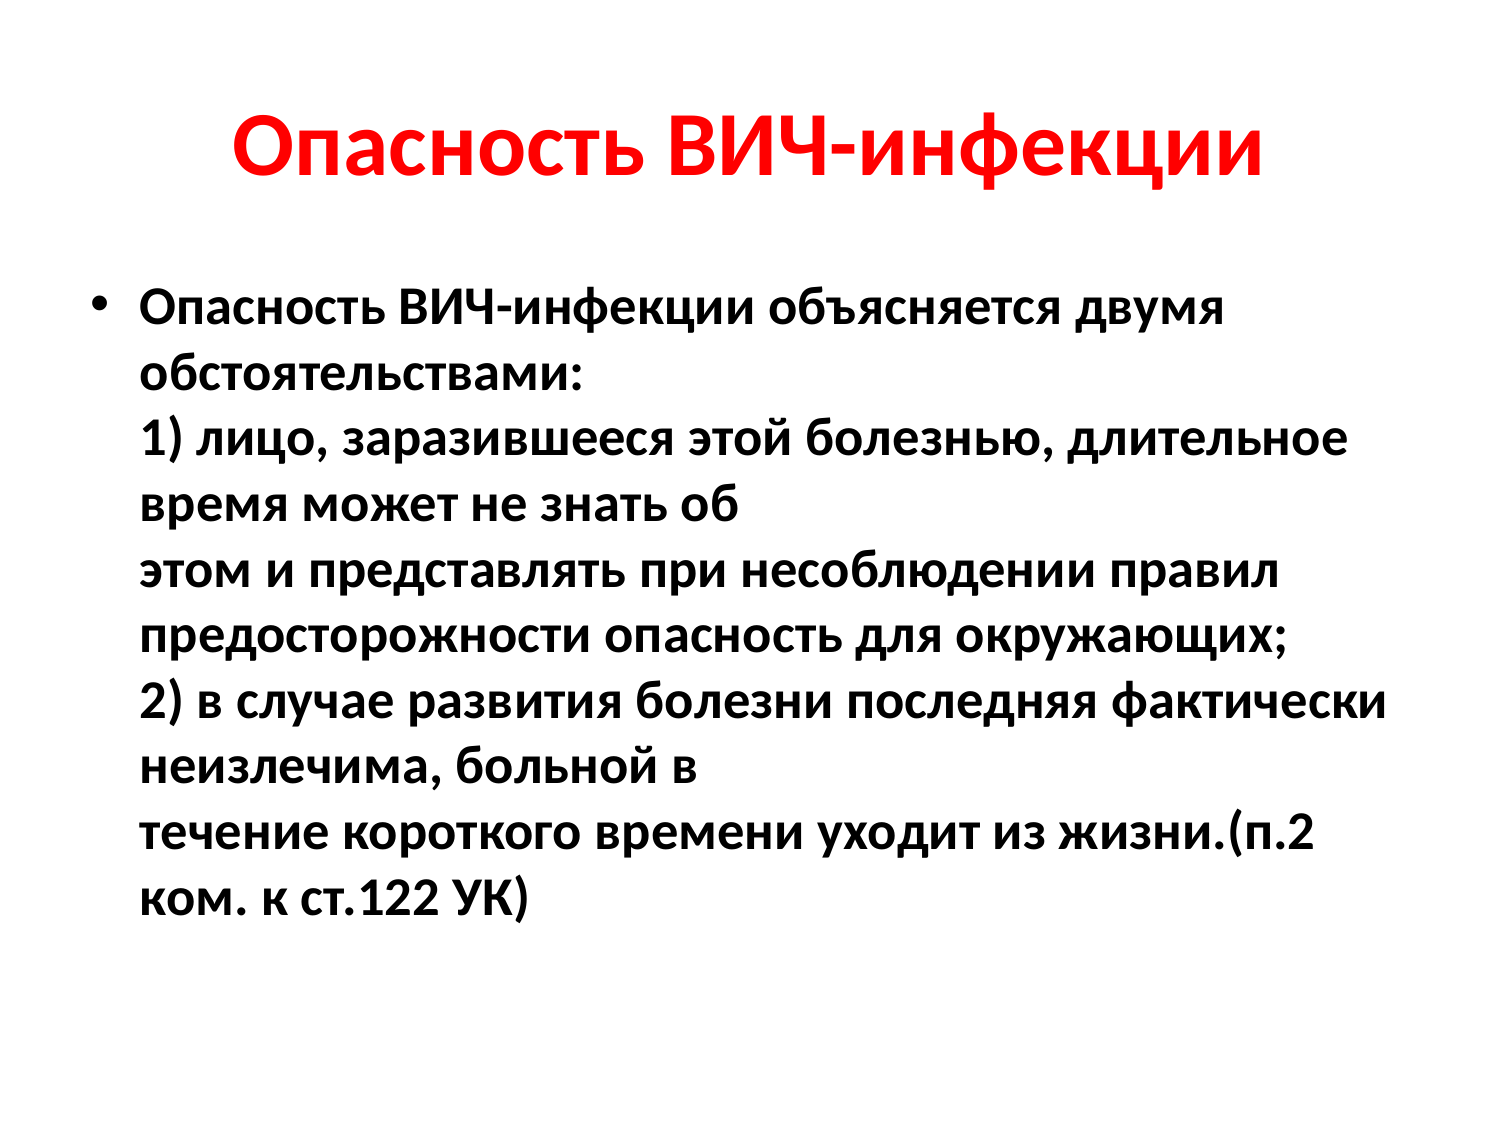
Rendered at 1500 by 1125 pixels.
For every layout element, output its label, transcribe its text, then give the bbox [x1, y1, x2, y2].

list Опасность ВИЧ-инфекции объясняется двумя обстоятельствами: 1) лицо, заразившееся этой болезнью, длительное время может не знать об этом и представлять при несоблюдении правил предосторожности опасность для окружающих; 2) в случае развития болезни последняя фактически неизлечима, больной в течение короткого времени уходит из жизни.(п.2 ком. к ст.122 УК) [74, 262, 1426, 1006]
title Опасность ВИЧ-инфекции [74, 44, 1426, 233]
